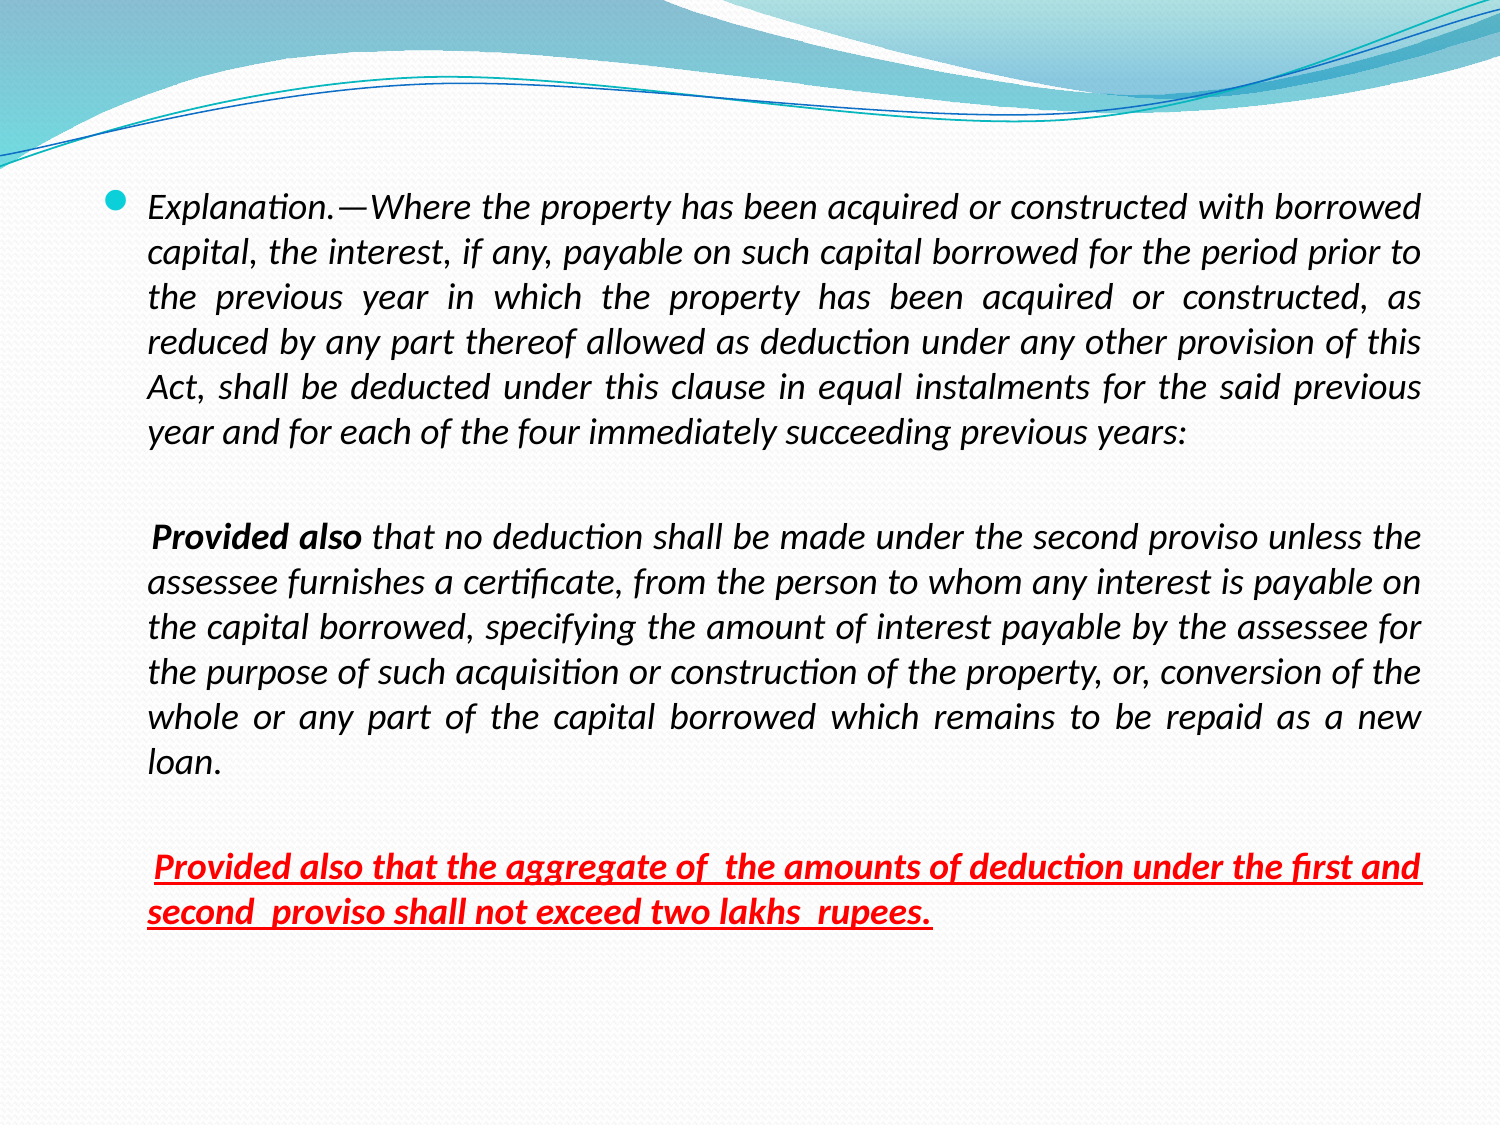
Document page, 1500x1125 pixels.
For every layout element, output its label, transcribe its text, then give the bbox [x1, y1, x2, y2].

list Explanation.—Where the property has been acquired or constructed with borrowed capital, the interest, if any, payable on such capital borrowed for the period prior to the previous year in which the property has been acquired or constructed, as reduced by any part thereof allowed as deduction under any other provision of this Act, shall be deducted under this clause in equal instalments for the said previous year and for each of the four immediately succeeding previous years: Provided also that no deduction shall be made under the second proviso unless the assessee furnishes a certificate, from the person to whom any interest is payable on the capital borrowed, specifying the amount of interest payable by the assessee for the purpose of such acquisition or construction of the property, or, conversion of the whole or any part of the capital borrowed which remains to be repaid as a new loan. Provided also that the aggregate of the amounts of deduction under the first and second proviso shall not exceed two lakhs rupees. [87, 174, 1438, 1125]
